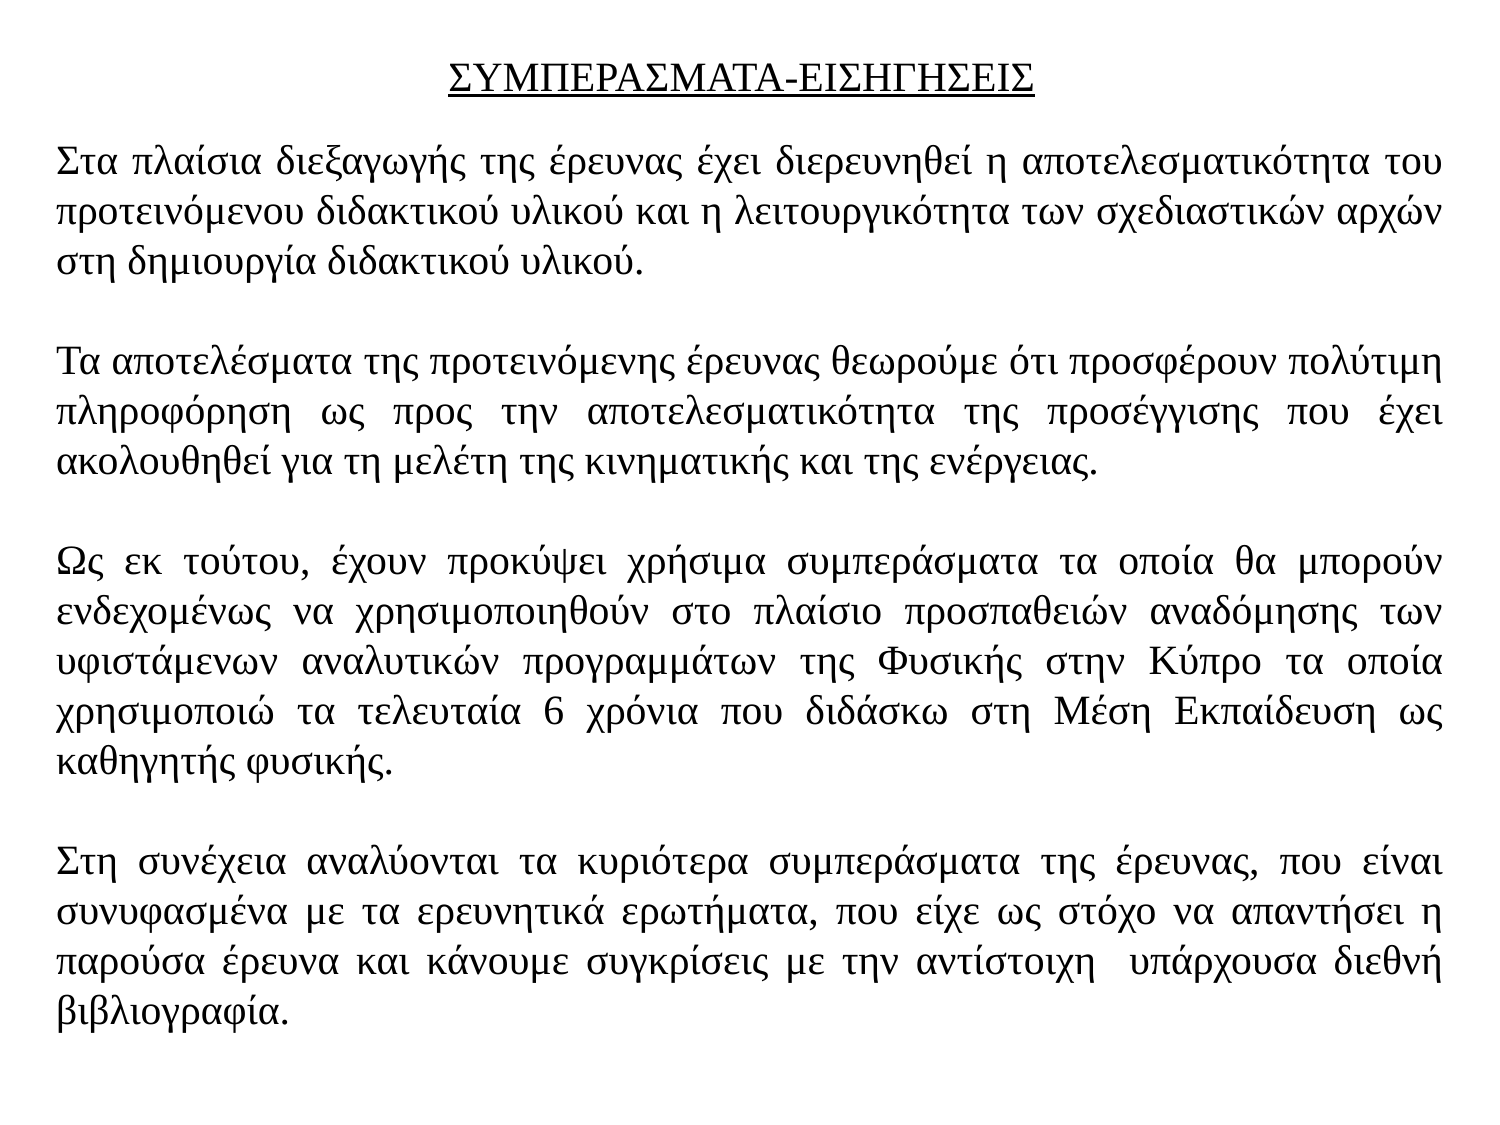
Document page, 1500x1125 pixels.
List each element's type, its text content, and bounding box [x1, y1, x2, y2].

text_box Στα πλαίσια διεξαγωγής της έρευνας έχει διερευνηθεί η αποτελεσματικότητα του προτεινόμενου διδακτικού υλικού και η λειτουργικότητα των σχεδιαστικών αρχών στη δημιουργία διδακτικού υλικού. Τα αποτελέσματα της προτεινόμενης έρευνας θεωρούμε ότι προσφέρουν πολύτιμη πληροφόρηση ως προς την αποτελεσματικότητα της προσέγγισης που έχει ακολουθηθεί για τη μελέτη της κινηματικής και της ενέργειας. Ως εκ τούτου, έχουν προκύψει χρήσιμα συμπεράσματα τα οποία θα μπορούν ενδεχομένως να χρησιμοποιηθούν στο πλαίσιο προσπαθειών αναδόμησης των υφιστάμενων αναλυτικών προγραμμάτων της Φυσικής στην Κύπρο τα οποία χρησιμοποιώ τα τελευταία 6 χρόνια που διδάσκω στη Μέση Εκπαίδευση ως καθηγητής φυσικής. Στη συνέχεια αναλύονται τα κυριότερα συμπεράσματα της έρευνας, που είναι συνυφασμένα με τα ερευνητικά ερωτήματα, που είχε ως στόχο να απαντήσει η παρούσα έρευνα και κάνουμε συγκρίσεις με την αντίστοιχη υπάρχουσα διεθνή βιβλιογραφία. [41, 125, 1459, 1041]
text_box ΣΥΜΠΕΡΑΣΜΑΤΑ-ΕΙΣΗΓΗΣΕΙΣ [433, 42, 1051, 108]
